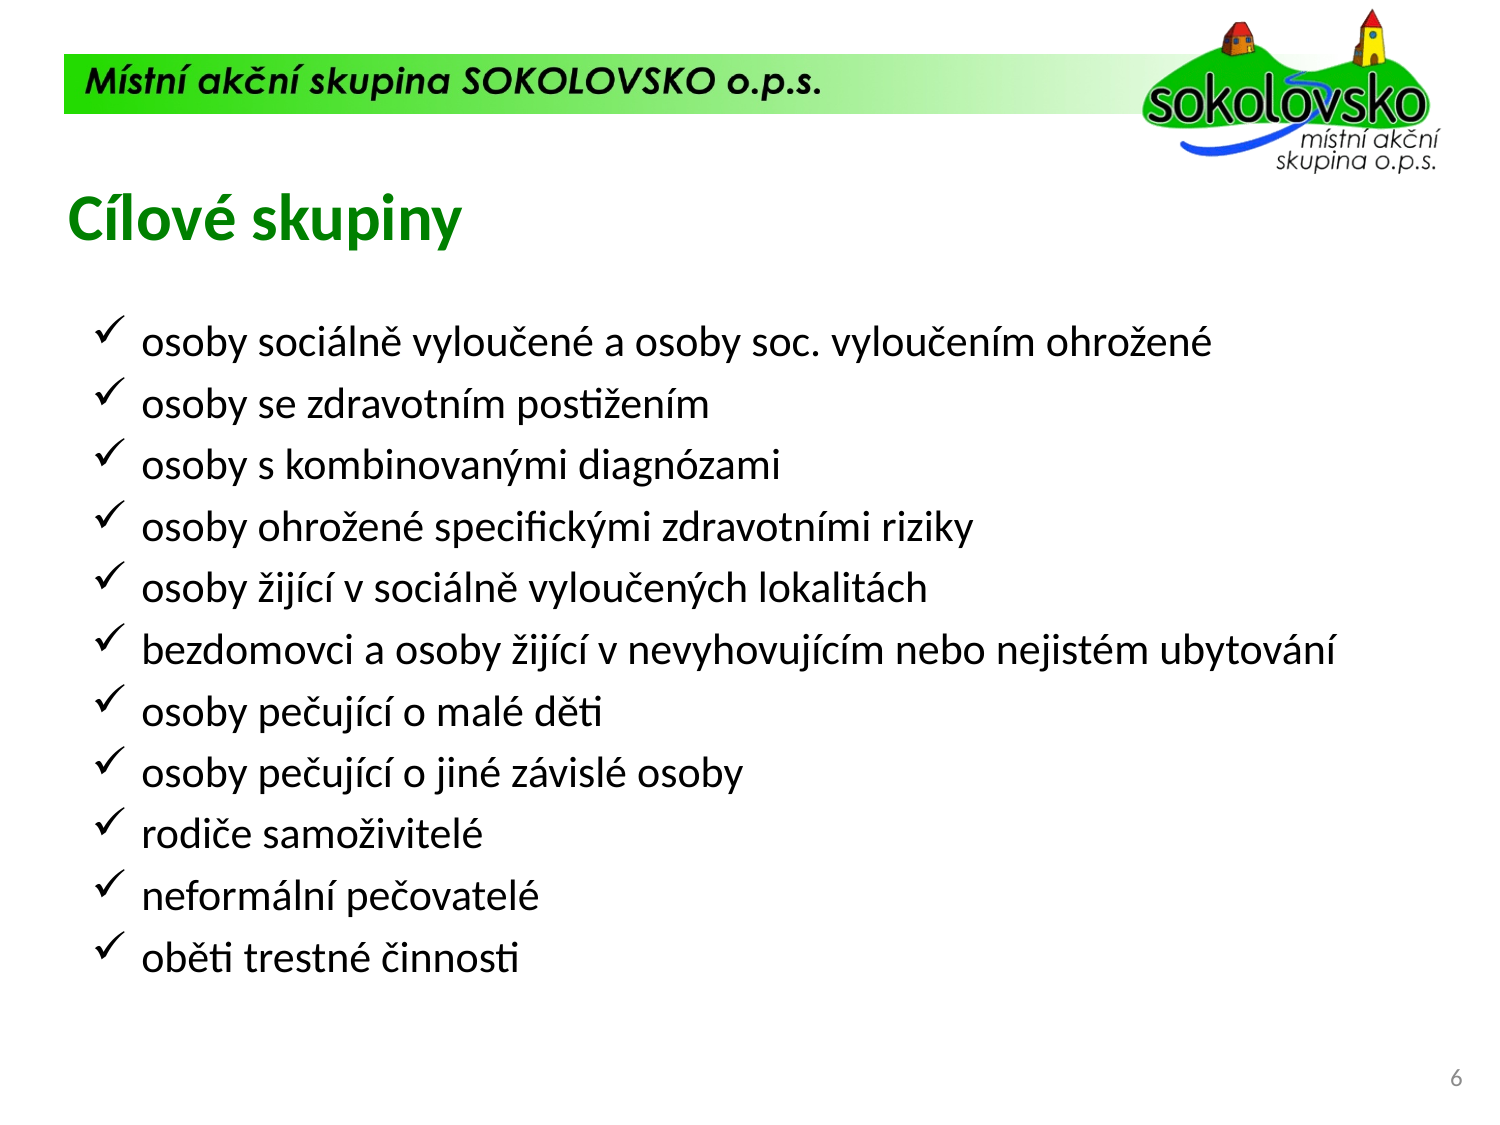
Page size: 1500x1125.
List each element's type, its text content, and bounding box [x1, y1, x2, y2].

list osoby sociálně vyloučené a osoby soc. vyloučením ohrožené osoby se zdravotním postižením osoby s kombinovanými diagnózami osoby ohrožené specifickými zdravotními riziky osoby žijící v sociálně vyloučených lokalitách bezdomovci a osoby žijící v nevyhovujícím nebo nejistém ubytování osoby pečující o malé děti osoby pečující o jiné závislé osoby rodiče samoživitelé neformální pečovatelé oběti trestné činnosti [76, 278, 1424, 1024]
slide_number 6 [1128, 1046, 1478, 1107]
title Cílové skupiny [53, 137, 1404, 291]
picture [64, 0, 1455, 197]
